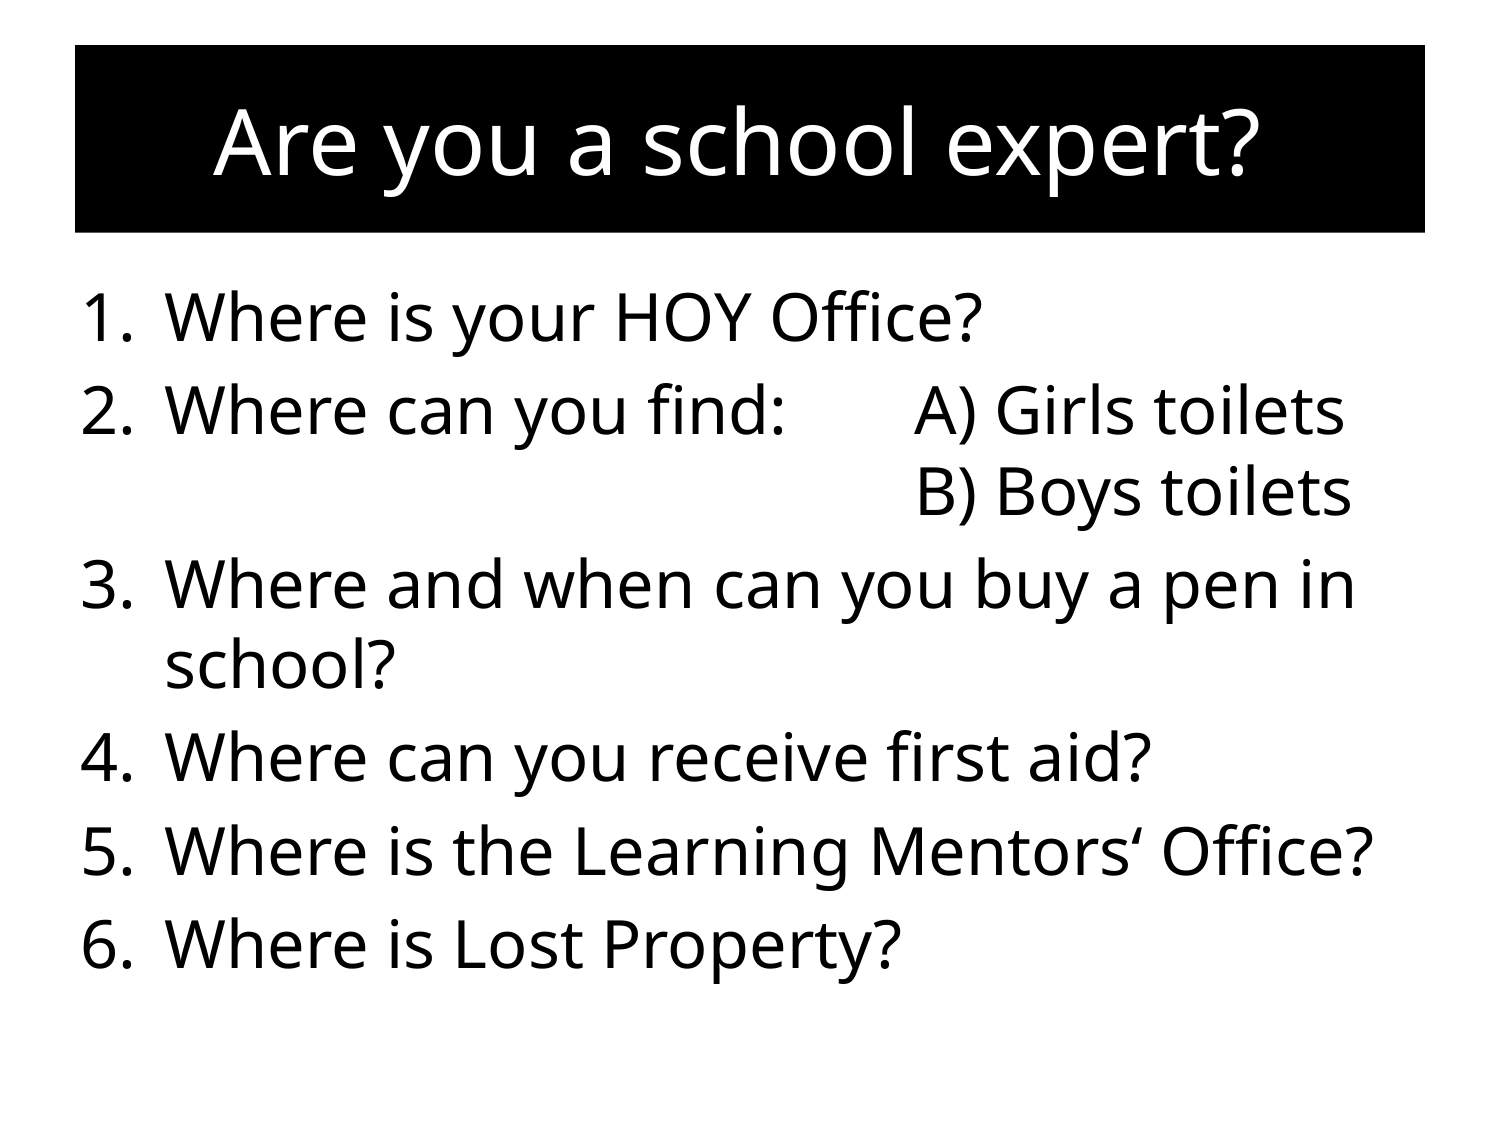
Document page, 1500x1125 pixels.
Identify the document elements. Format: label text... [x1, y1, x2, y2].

list Where is your HOY Office? Where can you find: A) Girls toilets B) Boys toilets Where and when can you buy a pen in school? Where can you receive first aid? Where is the Learning Mentors‘ Office? Where is Lost Property? [64, 267, 1449, 1010]
title Are you a school expert? [75, 45, 1425, 233]
